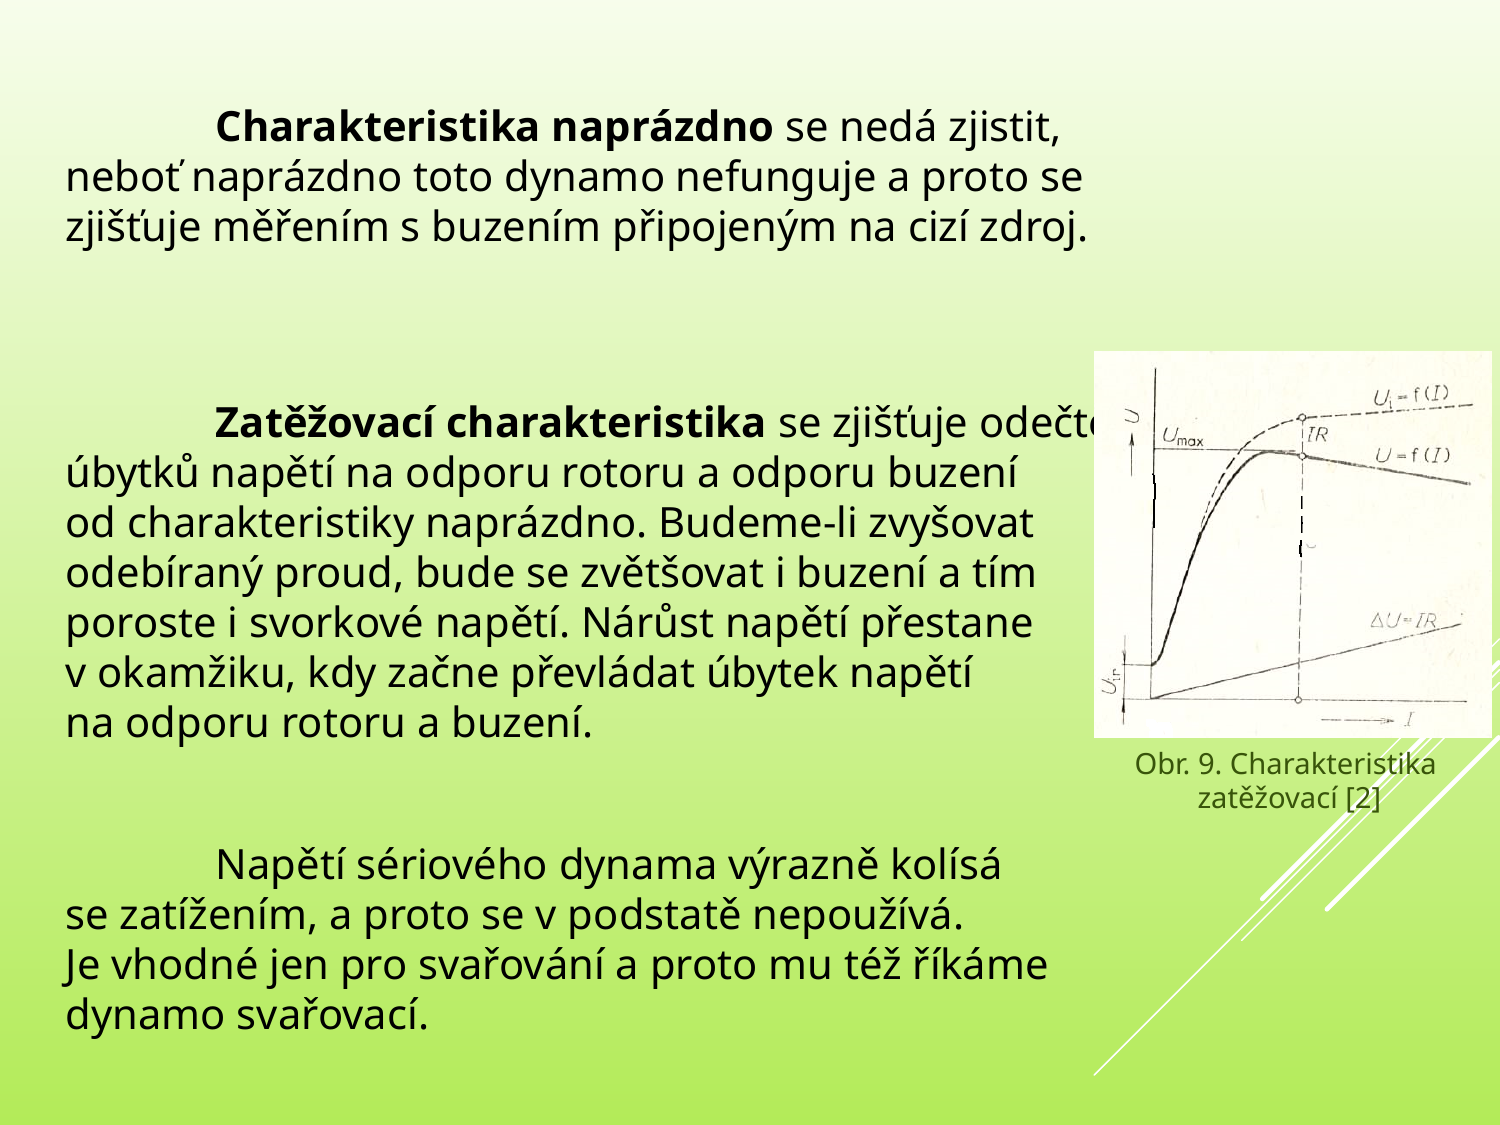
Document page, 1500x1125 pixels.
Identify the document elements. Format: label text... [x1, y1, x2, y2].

picture [1093, 351, 1492, 738]
text_box Obr. 9. Charakteristika zatěžovací [2] [1103, 738, 1476, 829]
list Charakteristika naprázdno se nedá zjistit, neboť naprázdno toto dynamo nefunguje a proto se zjišťuje měřením s buzením připojeným na cizí zdroj. Zatěžovací charakteristika se zjišťuje odečtem úbytků napětí na odporu rotoru a odporu buzení od charakteristiky naprázdno. Budeme-li zvyšovat odebíraný proud, bude se zvětšovat i buzení a tím poroste i svorkové napětí. Nárůst napětí přestane v okamžiku, kdy začne převládat úbytek napětí na odporu rotoru a buzení. Napětí sériového dynama výrazně kolísá se zatížením, a proto se v podstatě nepoužívá. Je vhodné jen pro svařování a proto mu též říkáme dynamo svařovací. [50, 167, 1183, 1087]
